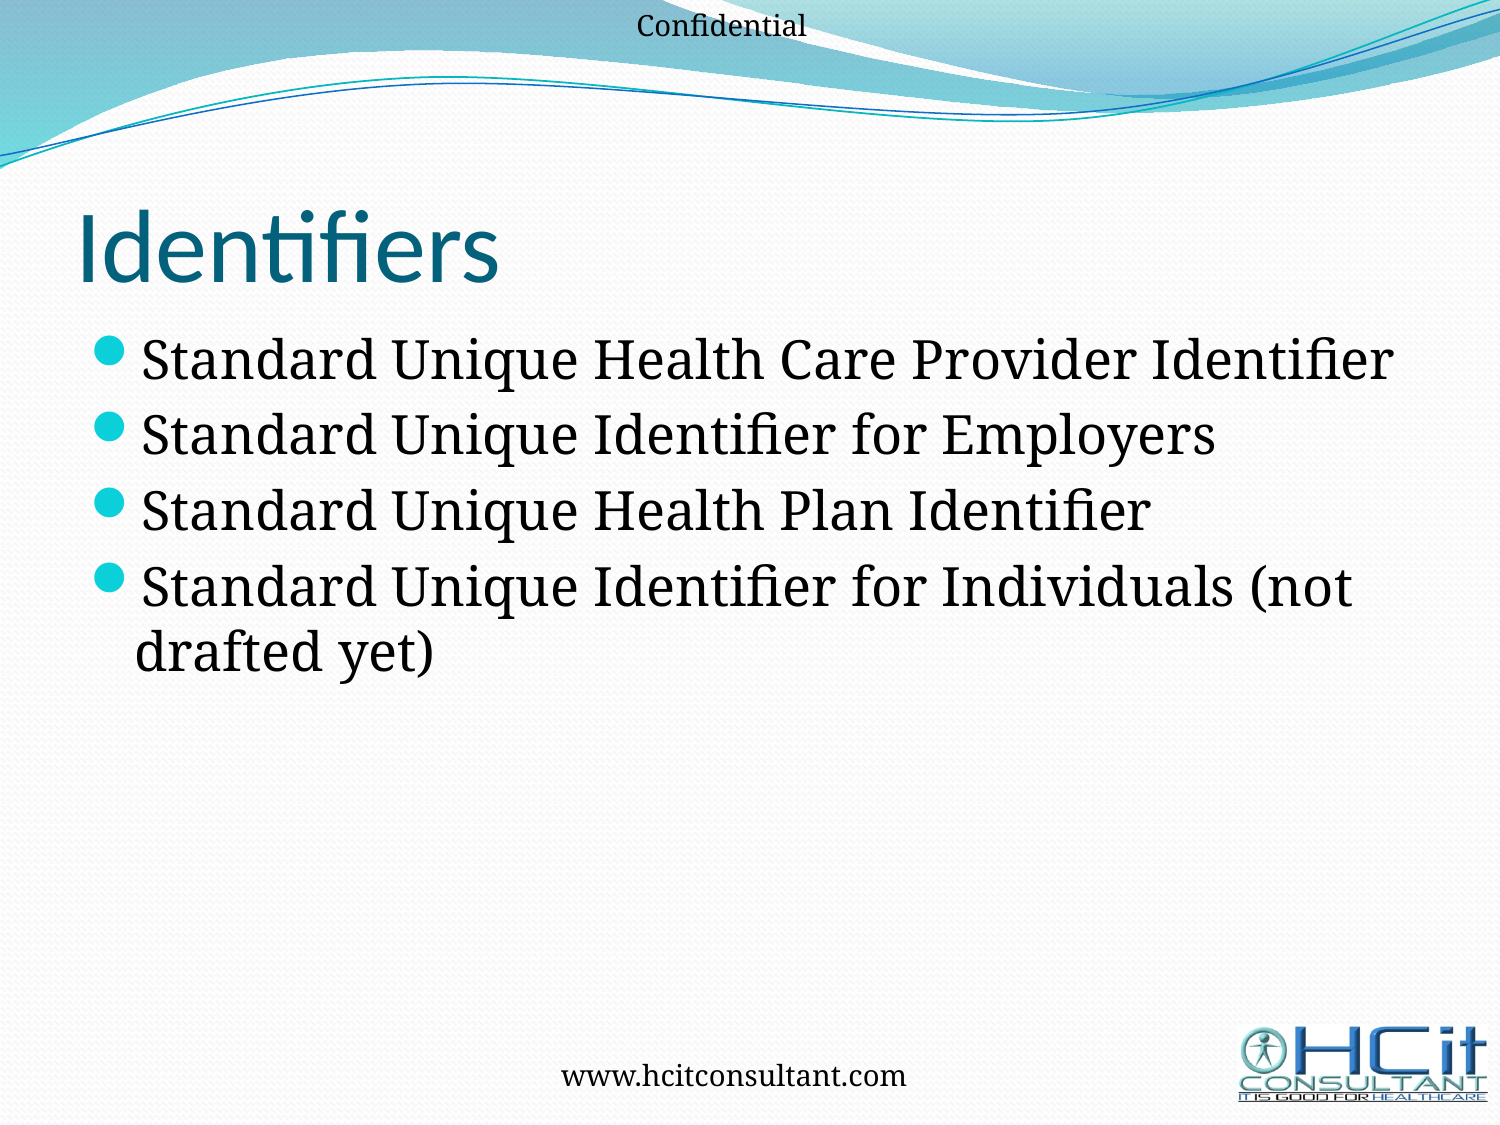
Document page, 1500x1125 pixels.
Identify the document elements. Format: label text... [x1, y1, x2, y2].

slide_number 20 [1299, 1042, 1425, 1103]
picture [1237, 1024, 1488, 1104]
title Identifiers [74, 115, 1426, 304]
list Standard Unique Health Care Provider Identifier Standard Unique Identifier for Employers Standard Unique Health Plan Identifier Standard Unique Identifier for Individuals (not drafted yet) [74, 317, 1426, 1038]
